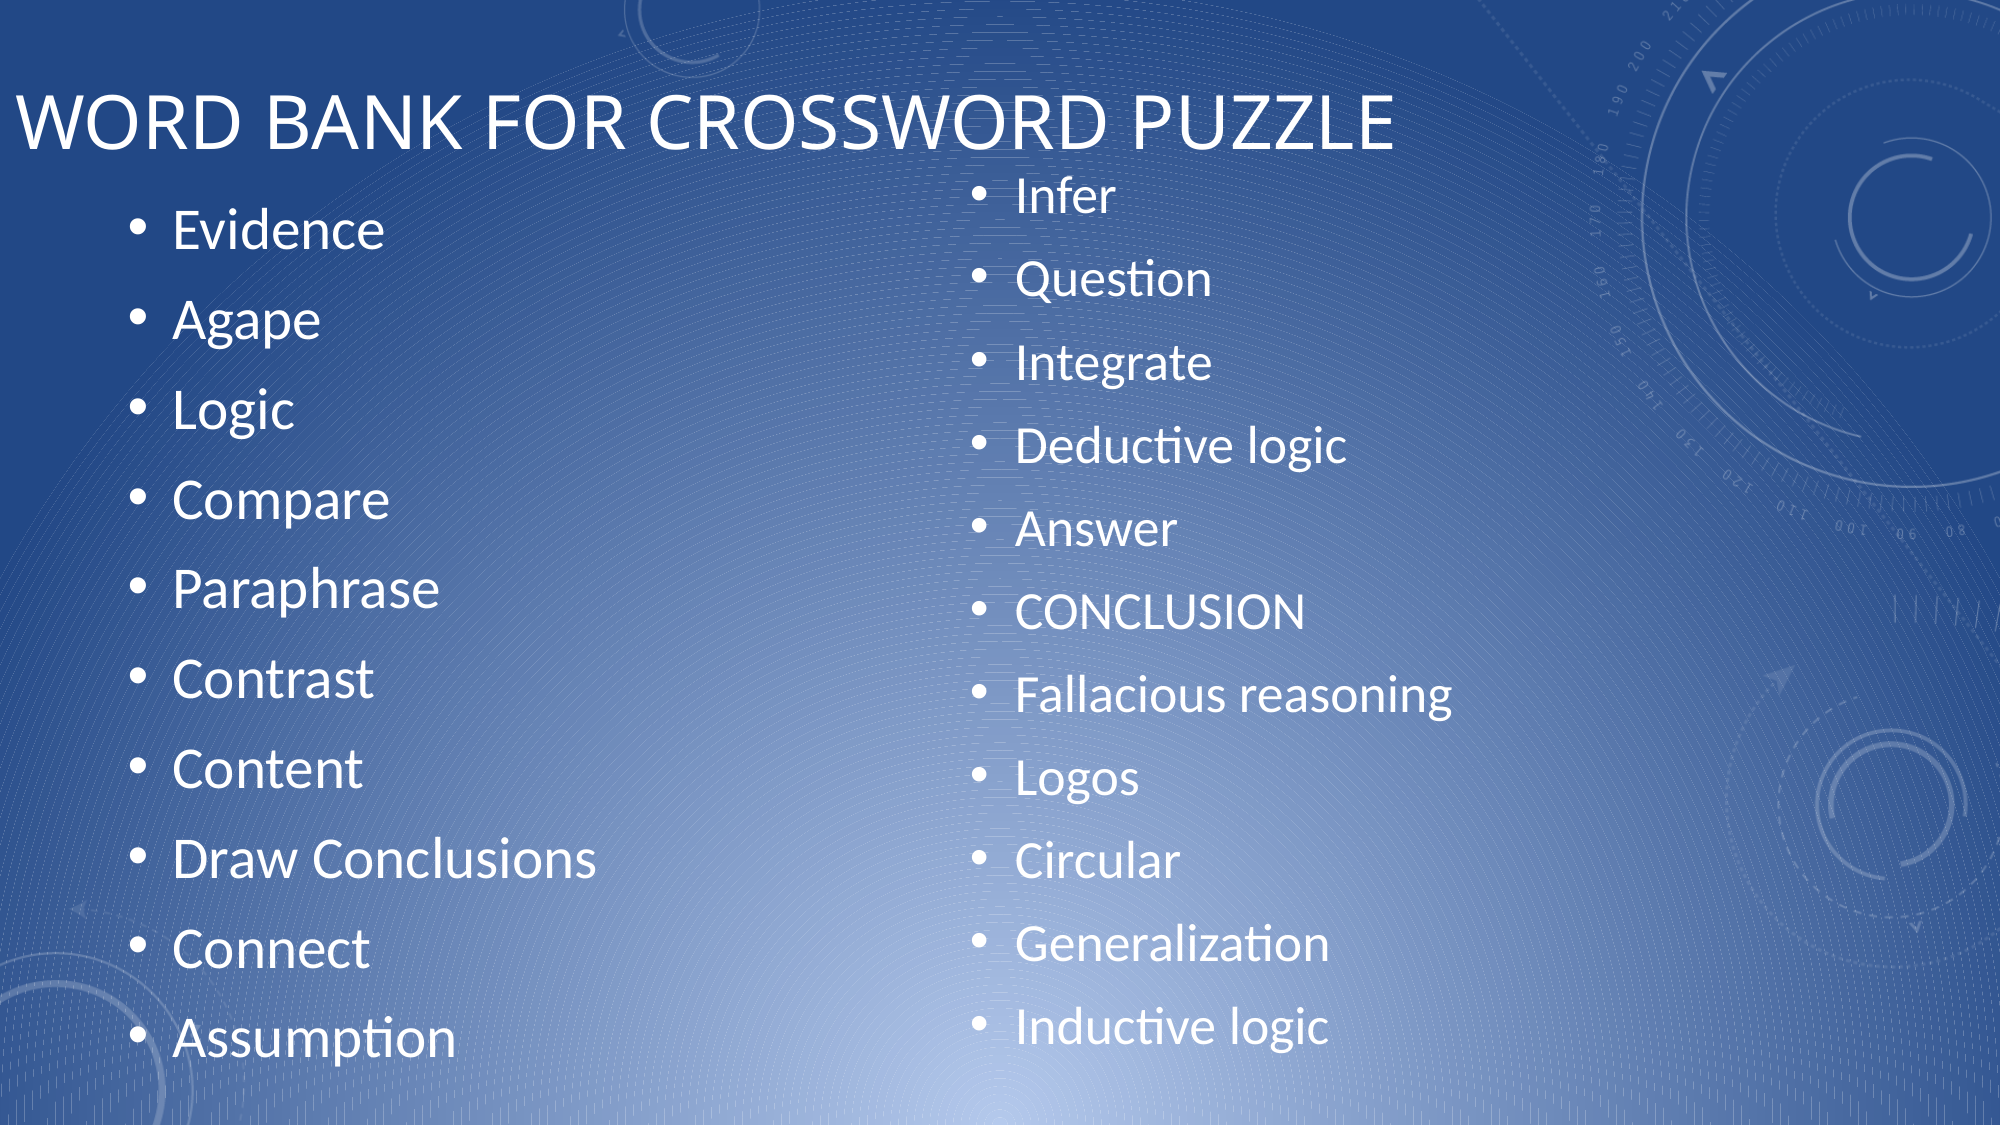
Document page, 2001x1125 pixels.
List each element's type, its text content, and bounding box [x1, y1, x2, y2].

list Infer Question Integrate Deductive logic Answer CONCLUSION Fallacious reasoning Logos Circular Generalization Inductive logic [955, 152, 1775, 1066]
list Evidence Agape Logic Compare Paraphrase Contrast Content Draw Conclusions Connect Assumption [112, 183, 932, 1086]
picture [0, 0, 2000, 1125]
title WORD Bank for Crossword Puzzle [0, 0, 1662, 239]
